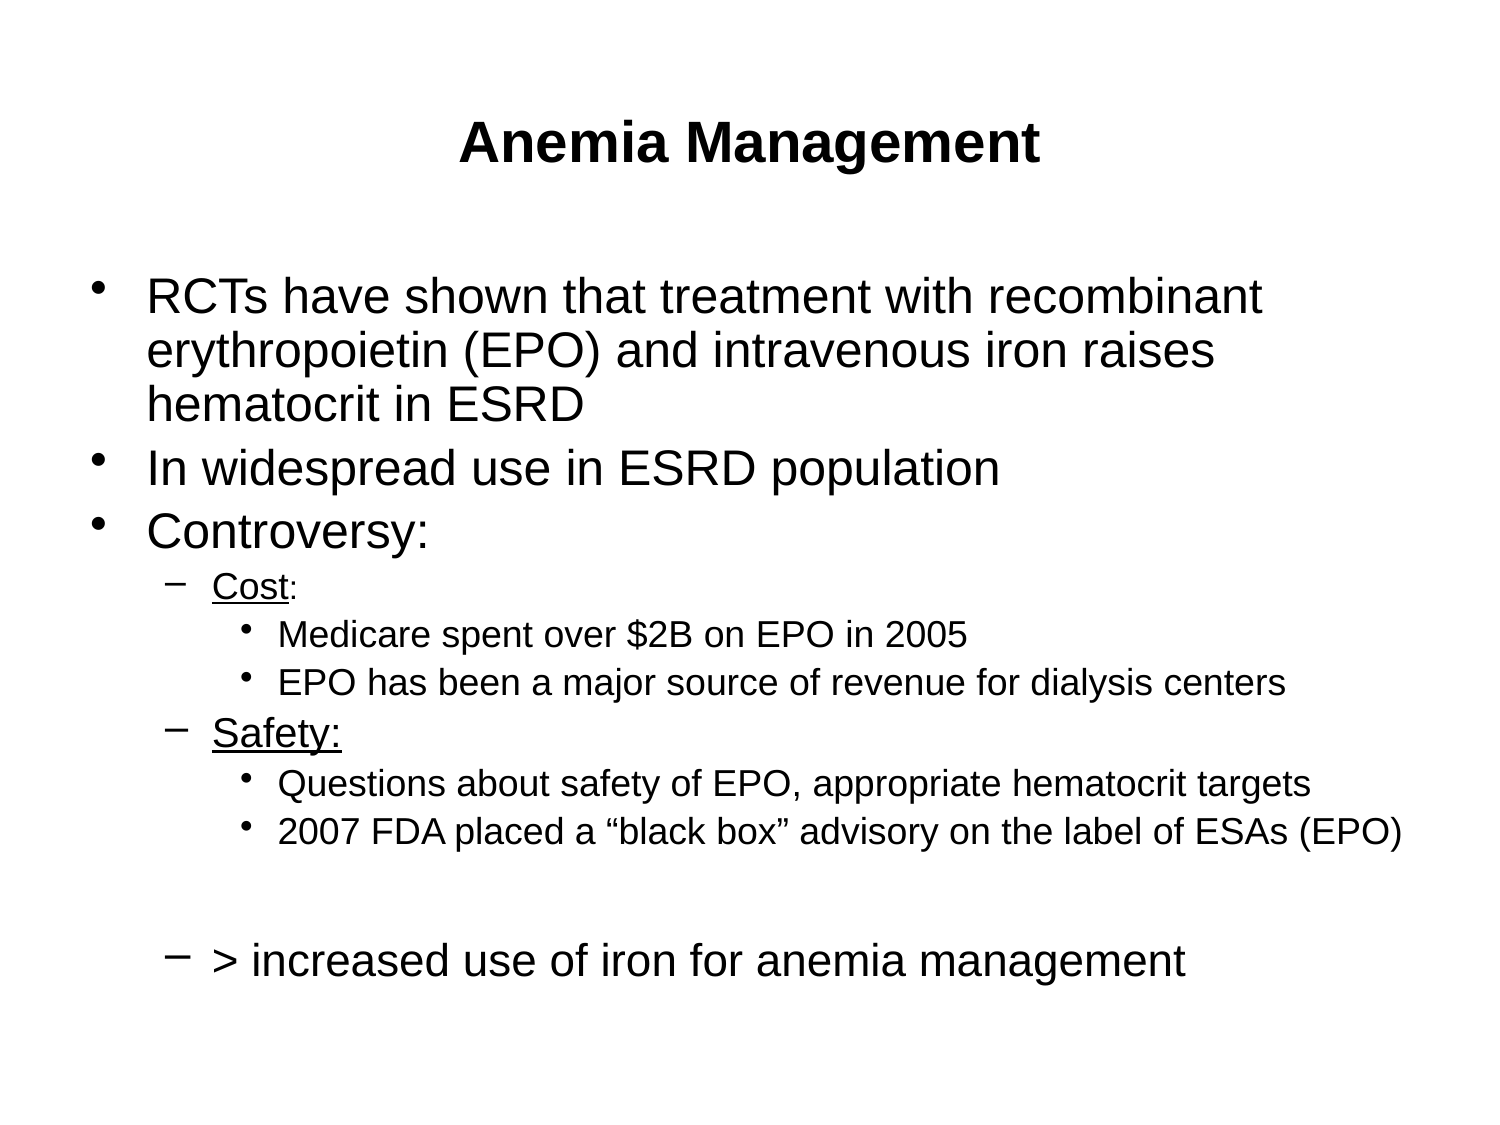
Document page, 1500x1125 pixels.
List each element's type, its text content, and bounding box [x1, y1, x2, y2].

title Anemia Management [74, 44, 1426, 233]
list RCTs have shown that treatment with recombinant erythropoietin (EPO) and intravenous iron raises hematocrit in ESRD In widespread use in ESRD population Controversy: Cost: Medicare spent over $2B on EPO in 2005 EPO has been a major source of revenue for dialysis centers Safety: Questions about safety of EPO, appropriate hematocrit targets 2007 FDA placed a “black box” advisory on the label of ESAs (EPO) > increased use of iron for anemia management [74, 262, 1426, 1006]
